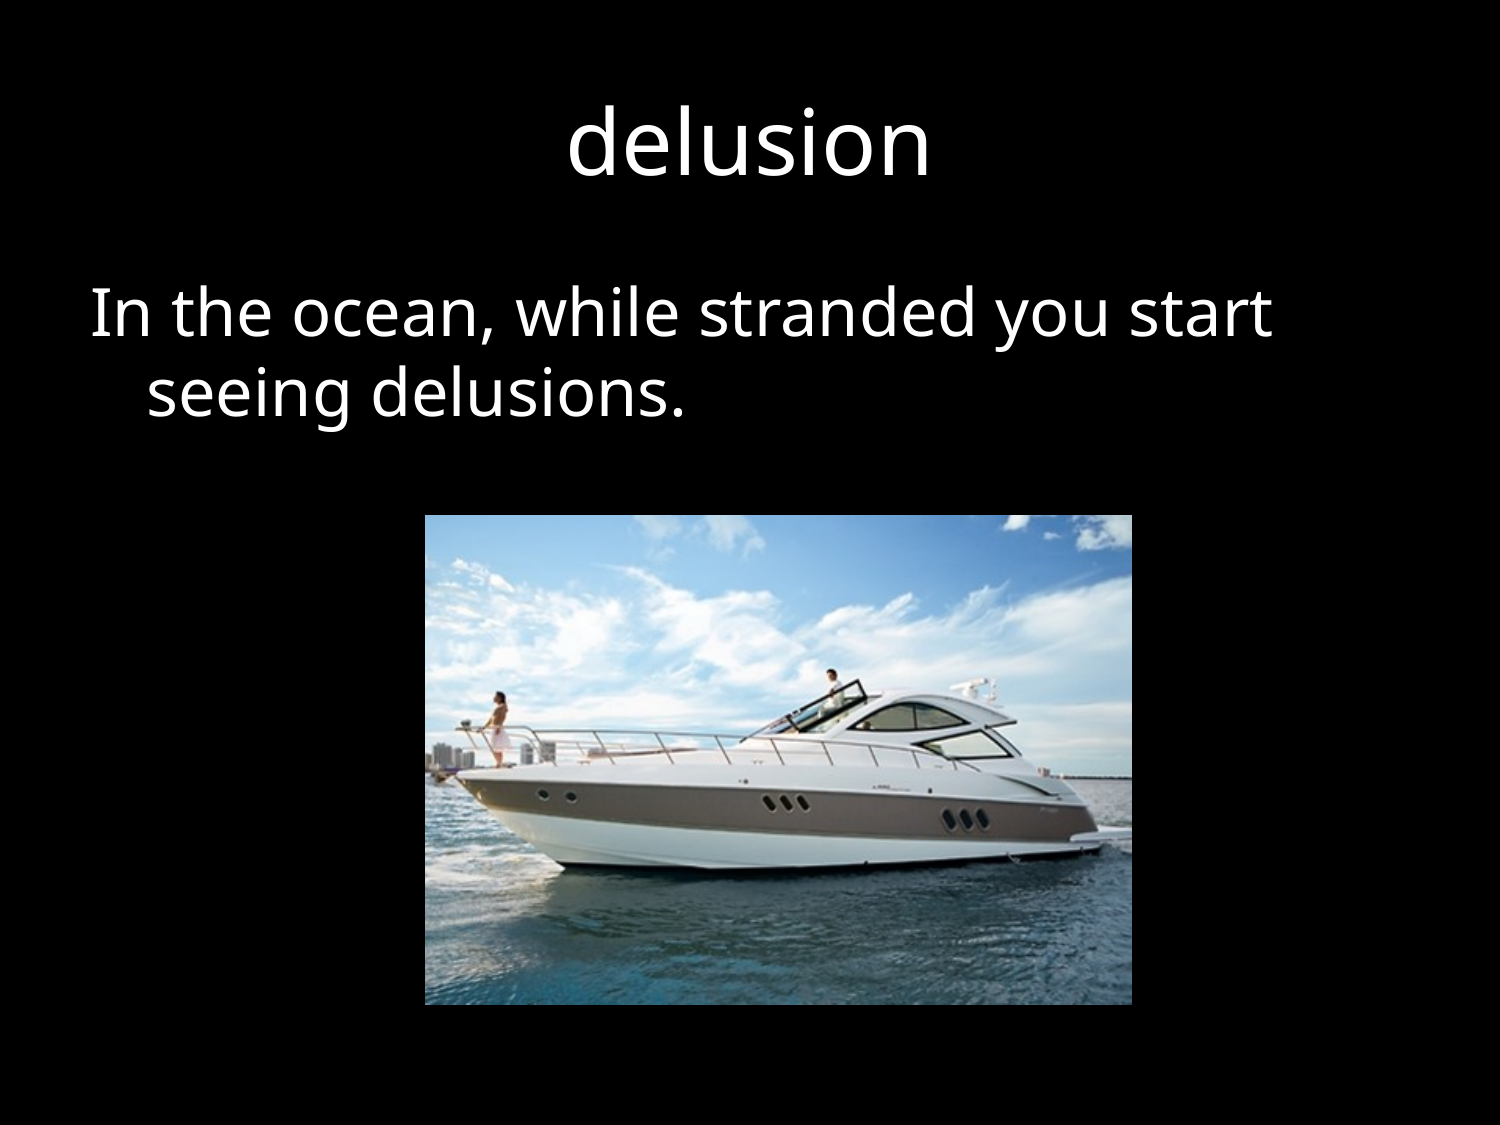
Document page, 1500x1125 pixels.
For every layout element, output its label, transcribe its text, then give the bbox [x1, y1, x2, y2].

list In the ocean, while stranded you start seeing delusions. [75, 262, 1425, 1005]
title delusion [75, 45, 1425, 233]
picture [424, 515, 1132, 1006]
